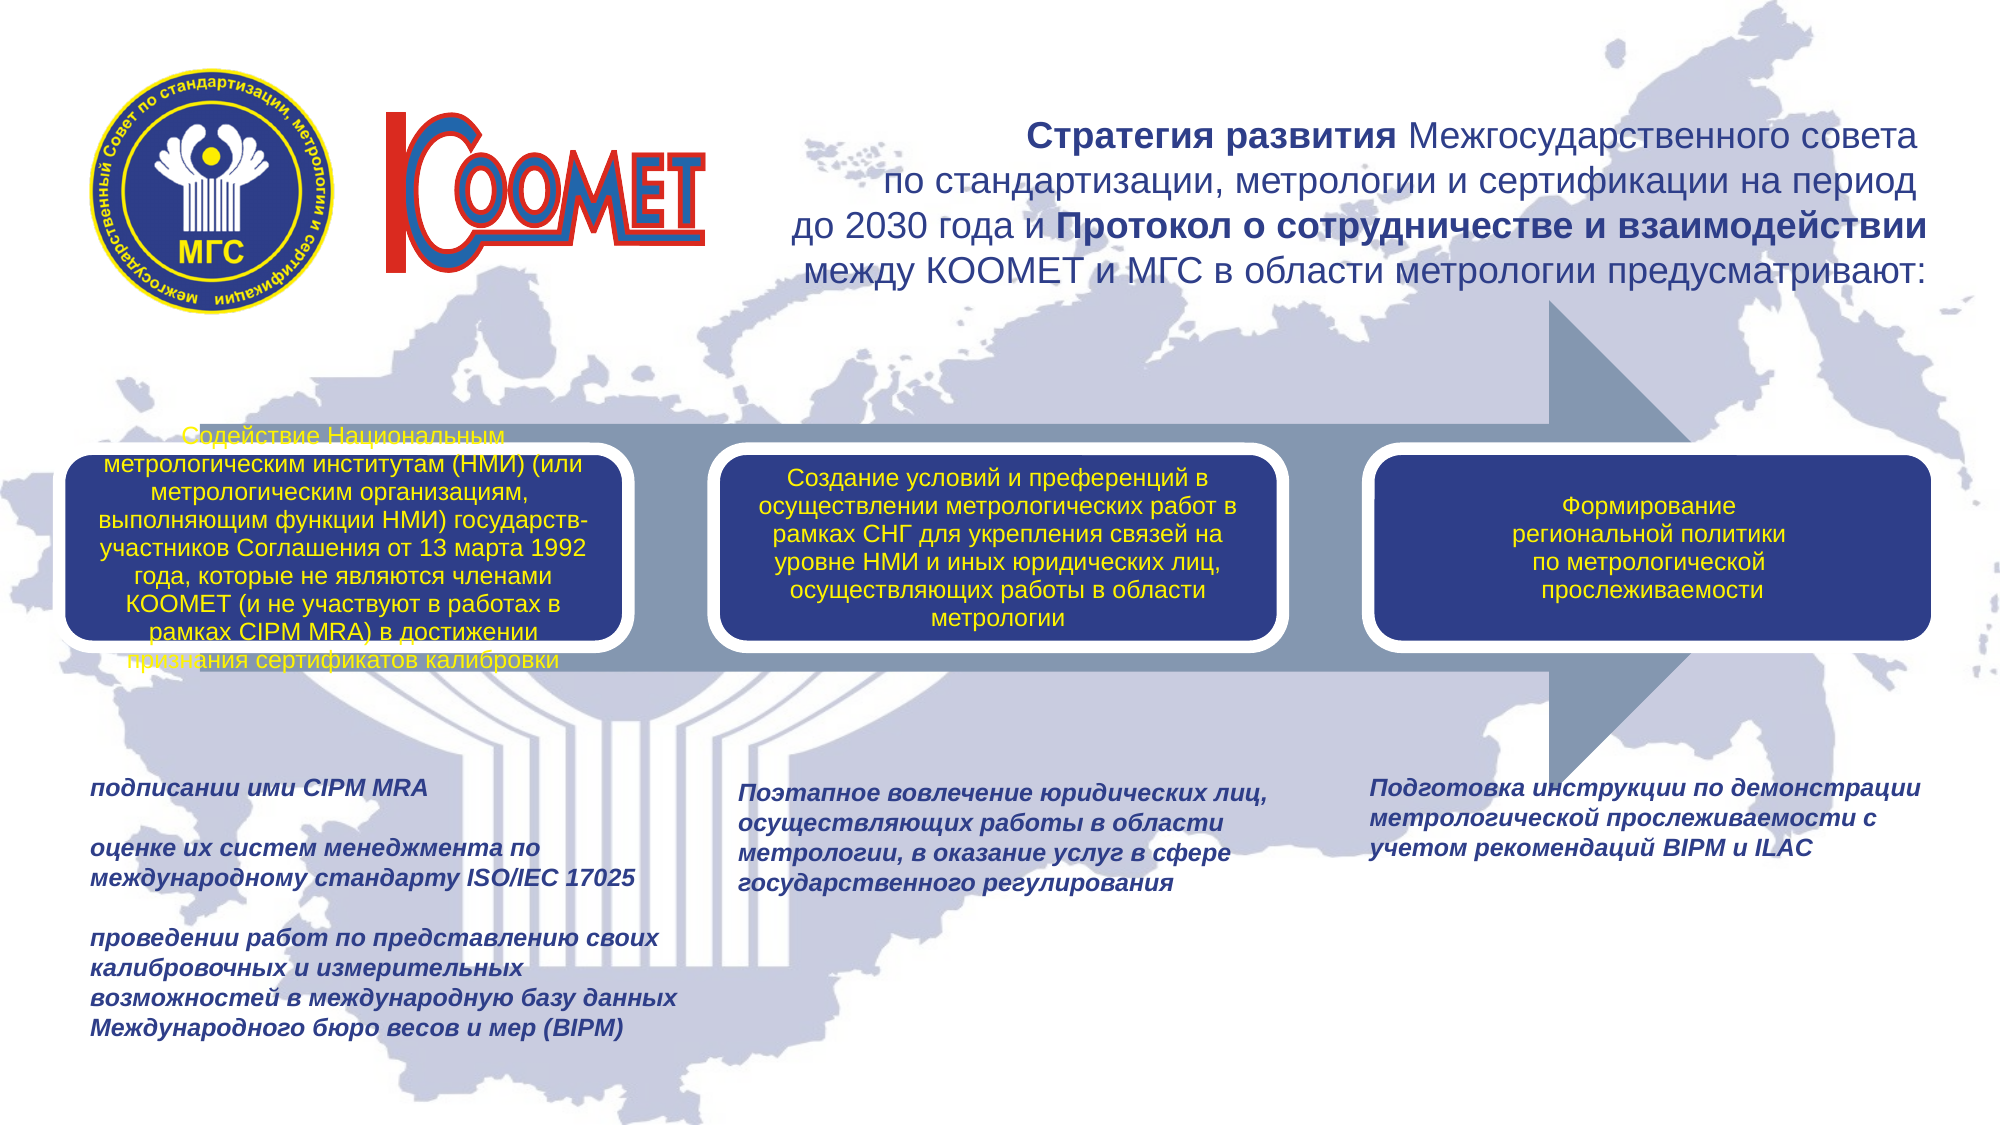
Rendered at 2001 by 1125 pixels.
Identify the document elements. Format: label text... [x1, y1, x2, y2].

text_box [1938, 327, 1949, 683]
text_box Поэтапное вовлечение юридических лиц, осуществляющих работы в области метрологии, в оказание услуг в сфере государственного регулирования [723, 796, 1355, 904]
picture [383, 109, 707, 275]
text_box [58, 300, 1938, 796]
text_box Подготовка инструкции по демонстрации метрологической прослеживаемости с учетом рекомендаций BIPM и ILAC [1354, 764, 1987, 870]
picture [59, 58, 364, 325]
text_box Стратегия развития Межгосударственного совета по стандартизации, метрологии и сертификации на период до 2030 года и Протокол о сотрудничестве и взаимодействии между КООМЕТ и МГС в области метрологии предусматривают: [767, 103, 1943, 298]
text_box подписании ими CIPM MRA оценке их систем менеджмента по международному стандарту ISO/IEC 17025 проведении работ по представлению своих калибровочных и измерительных возможностей в международную базу данных Международного бюро весов и мер (BIPM) [75, 796, 707, 1049]
